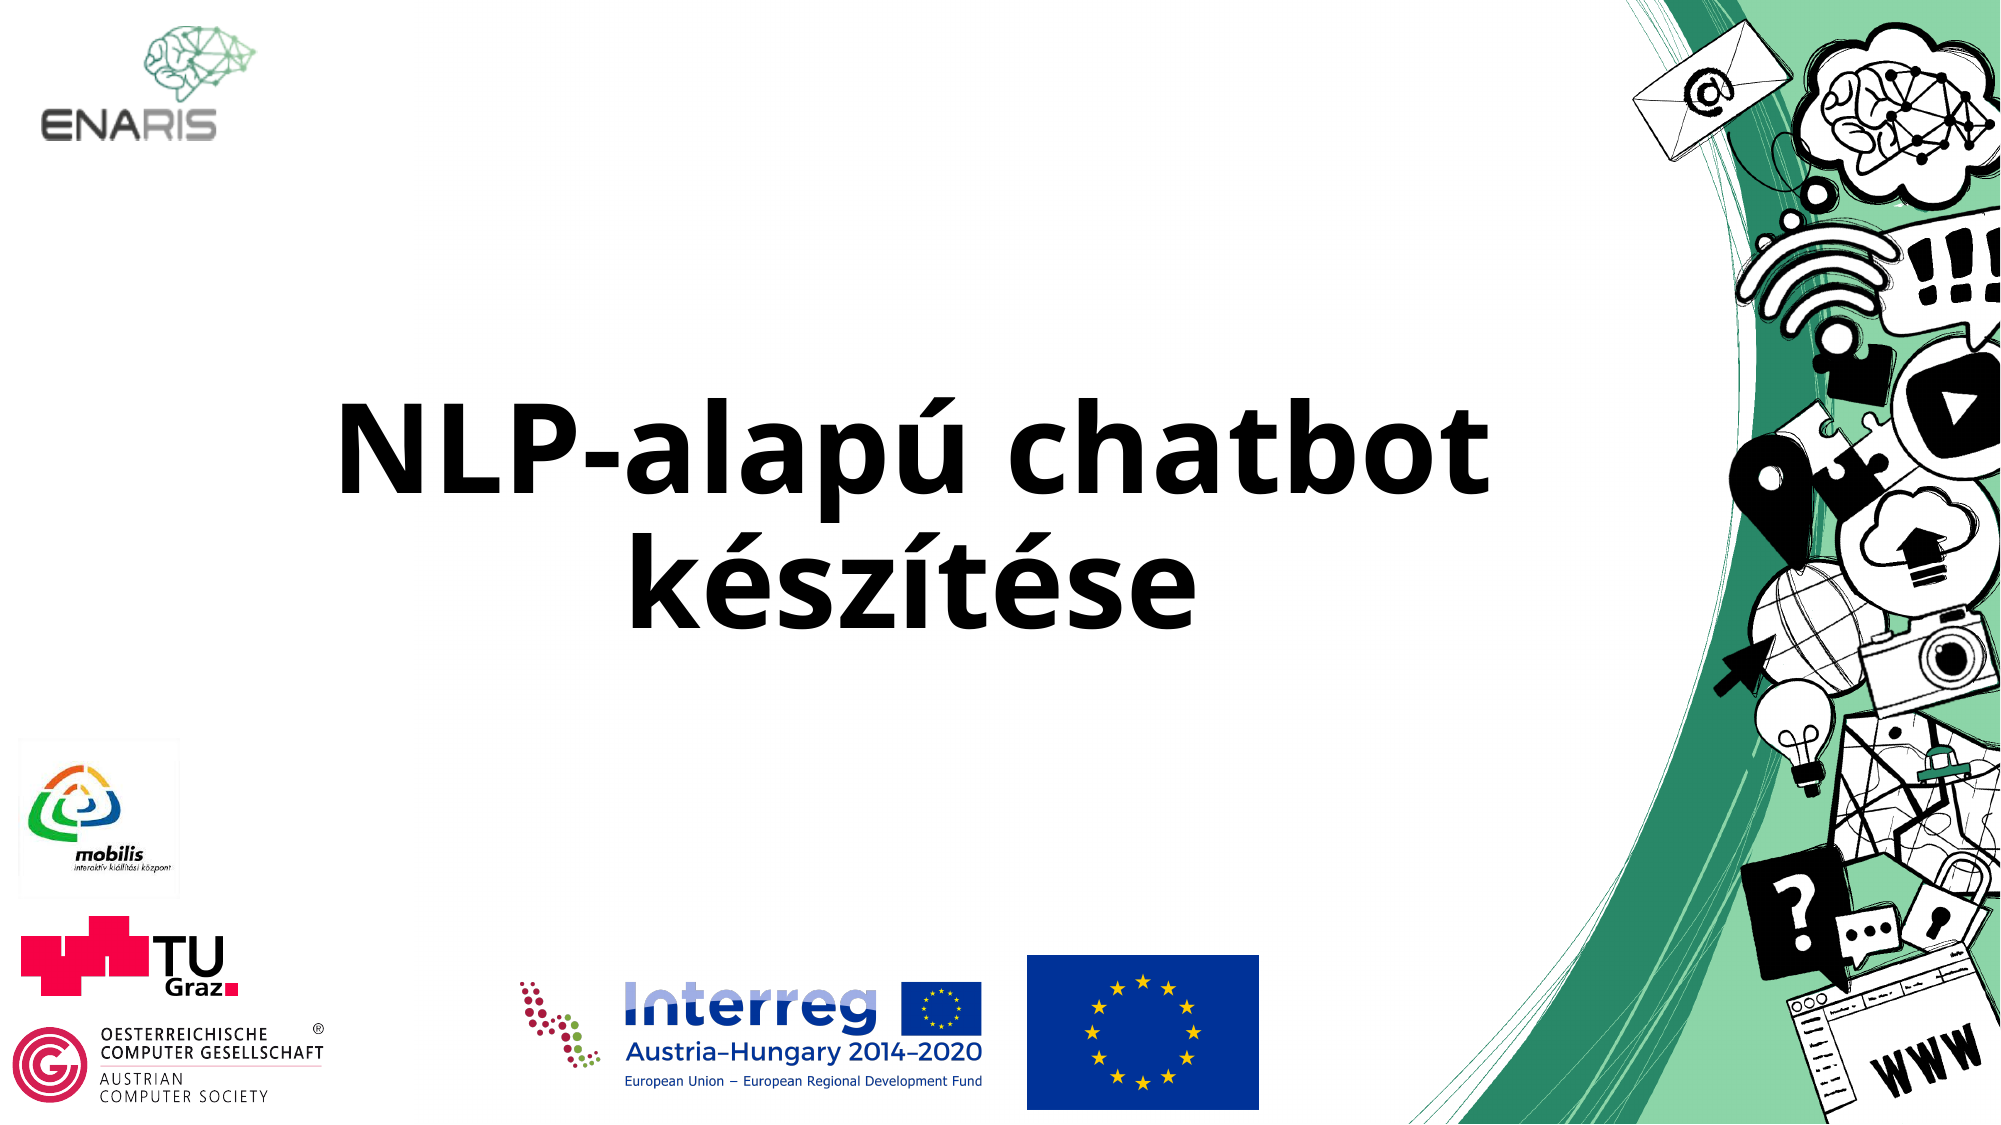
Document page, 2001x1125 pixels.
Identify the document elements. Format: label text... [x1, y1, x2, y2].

picture [12, 1023, 324, 1103]
picture [21, 916, 238, 996]
picture [41, 26, 258, 141]
picture [414, 0, 2001, 1124]
picture [18, 738, 180, 899]
title NLP-alapú chatbot készítése [266, 228, 1559, 814]
